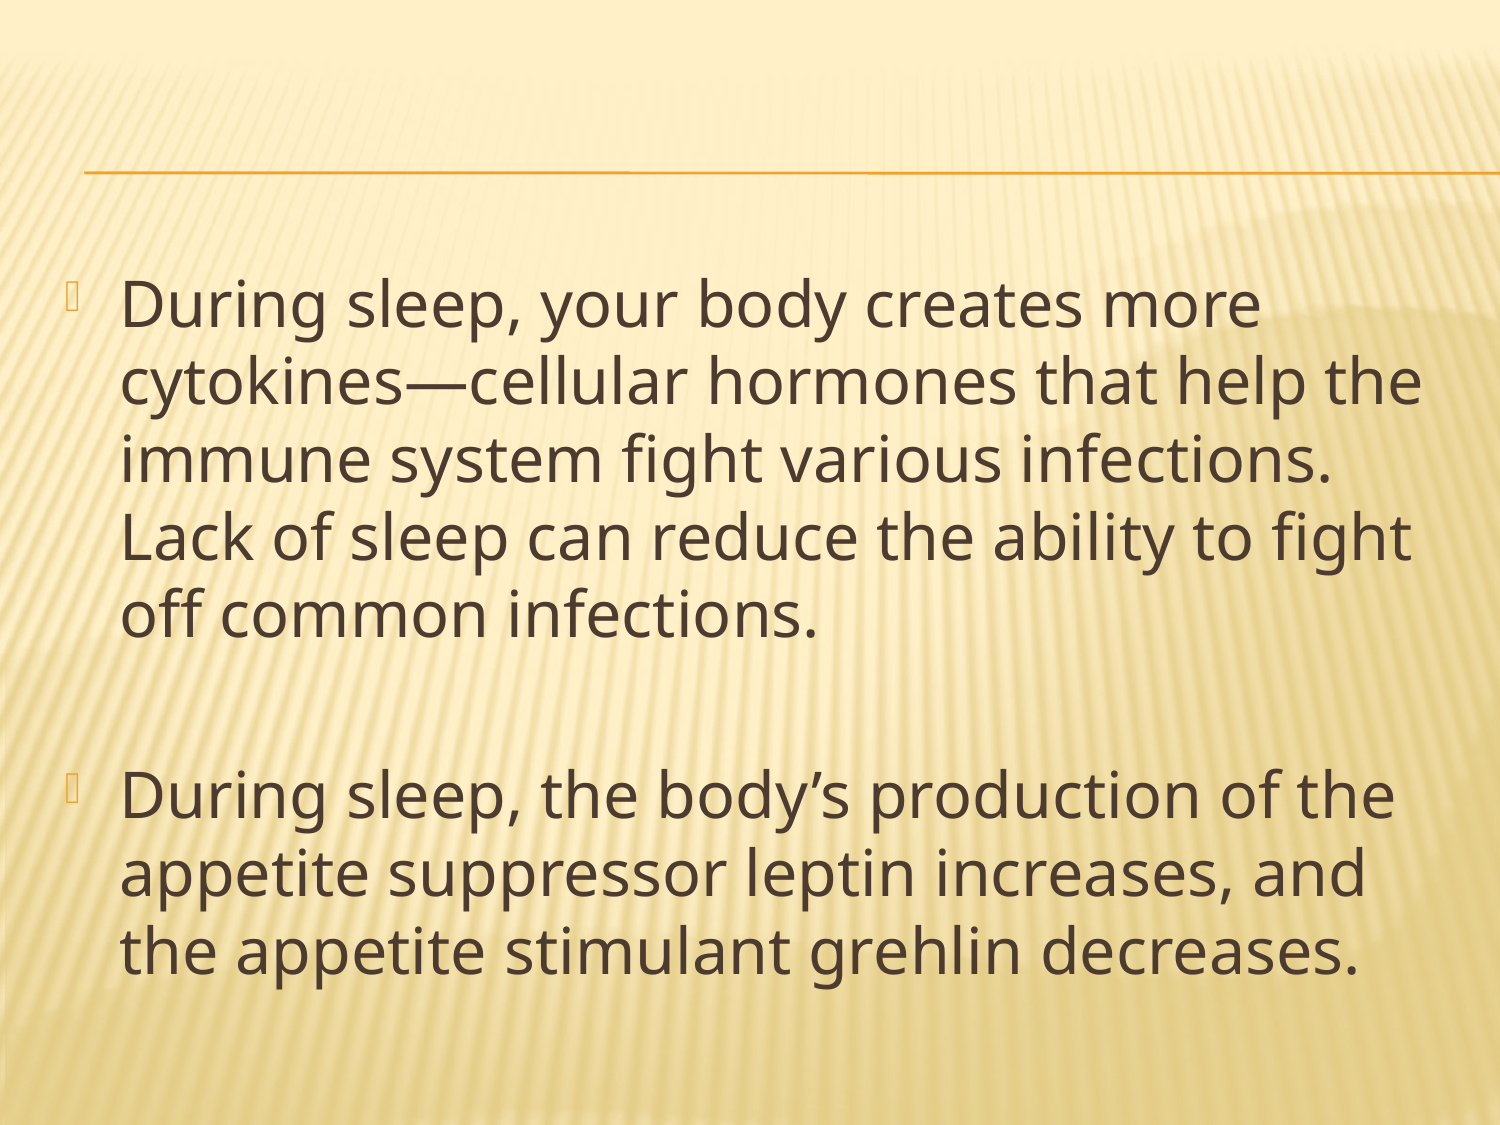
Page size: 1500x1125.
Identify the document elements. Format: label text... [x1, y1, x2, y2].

list During sleep, your body creates more cytokines—cellular hormones that help the immune system fight various infections. Lack of sleep can reduce the ability to fight off common infections. During sleep, the body’s production of the appetite suppressor leptin increases, and the appetite stimulant grehlin decreases. [50, 254, 1475, 998]
